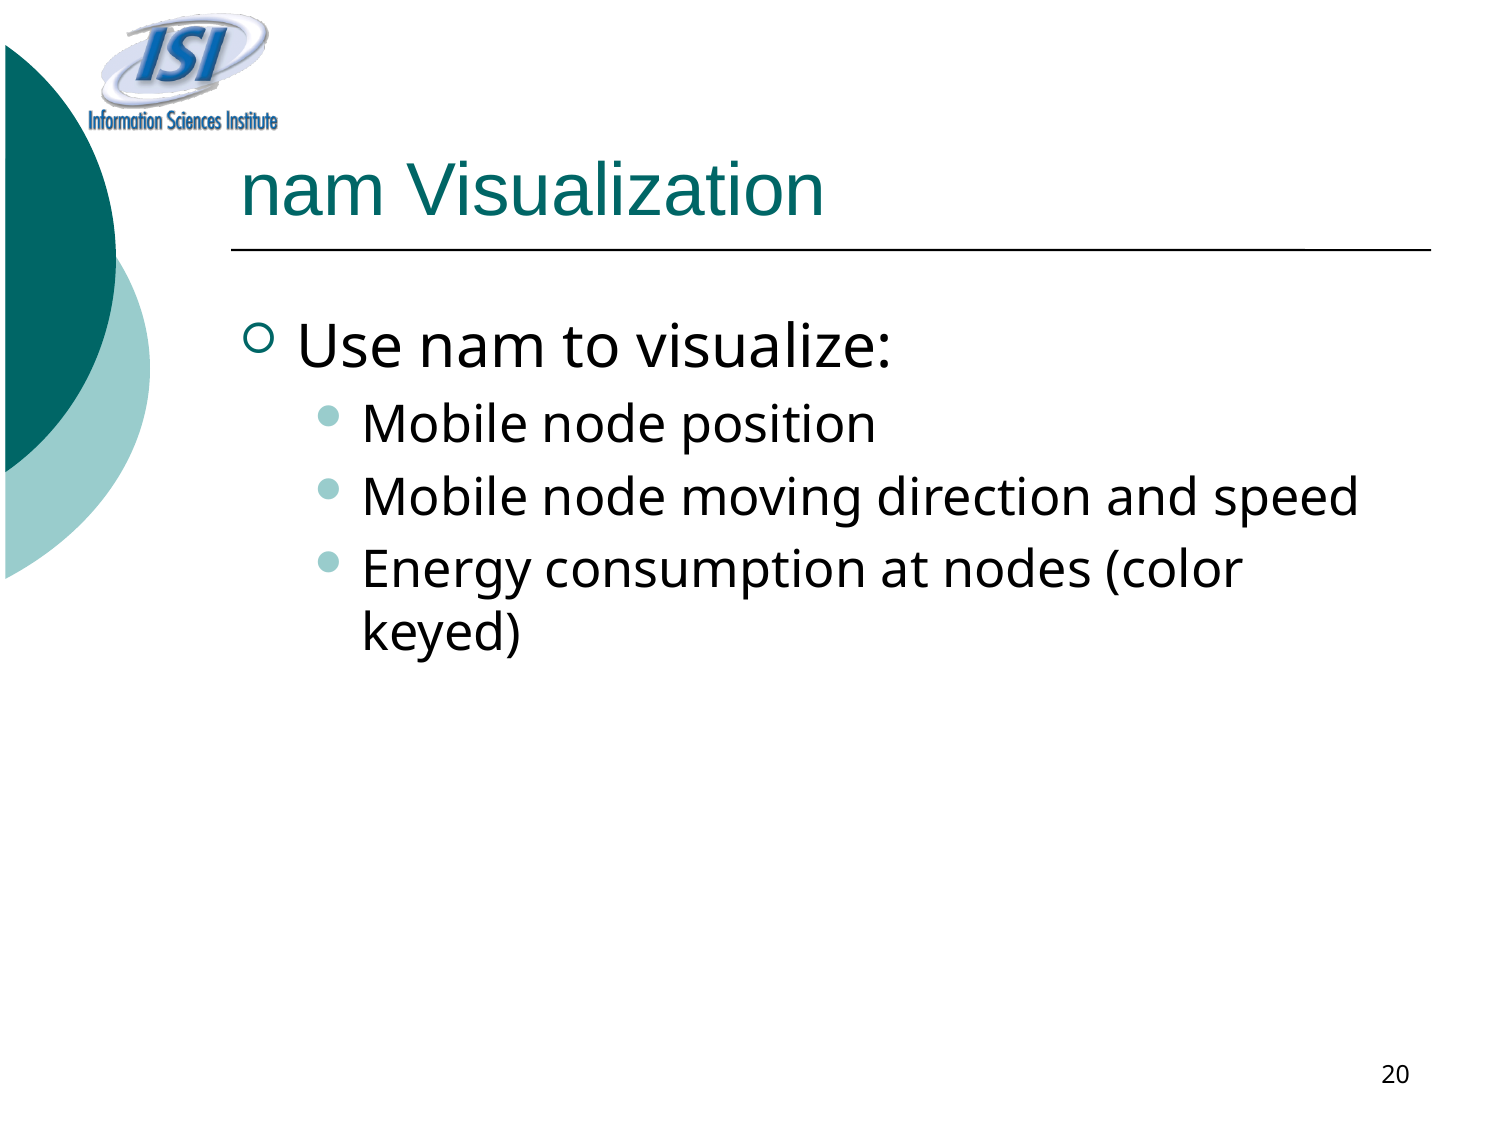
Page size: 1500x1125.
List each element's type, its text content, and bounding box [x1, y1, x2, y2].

list Use nam to visualize: Mobile node position Mobile node moving direction and speed Energy consumption at nodes (color keyed) [224, 299, 1425, 975]
picture [50, 0, 314, 135]
title nam Visualization [224, 49, 1425, 238]
slide_number 20 [1074, 1024, 1426, 1101]
